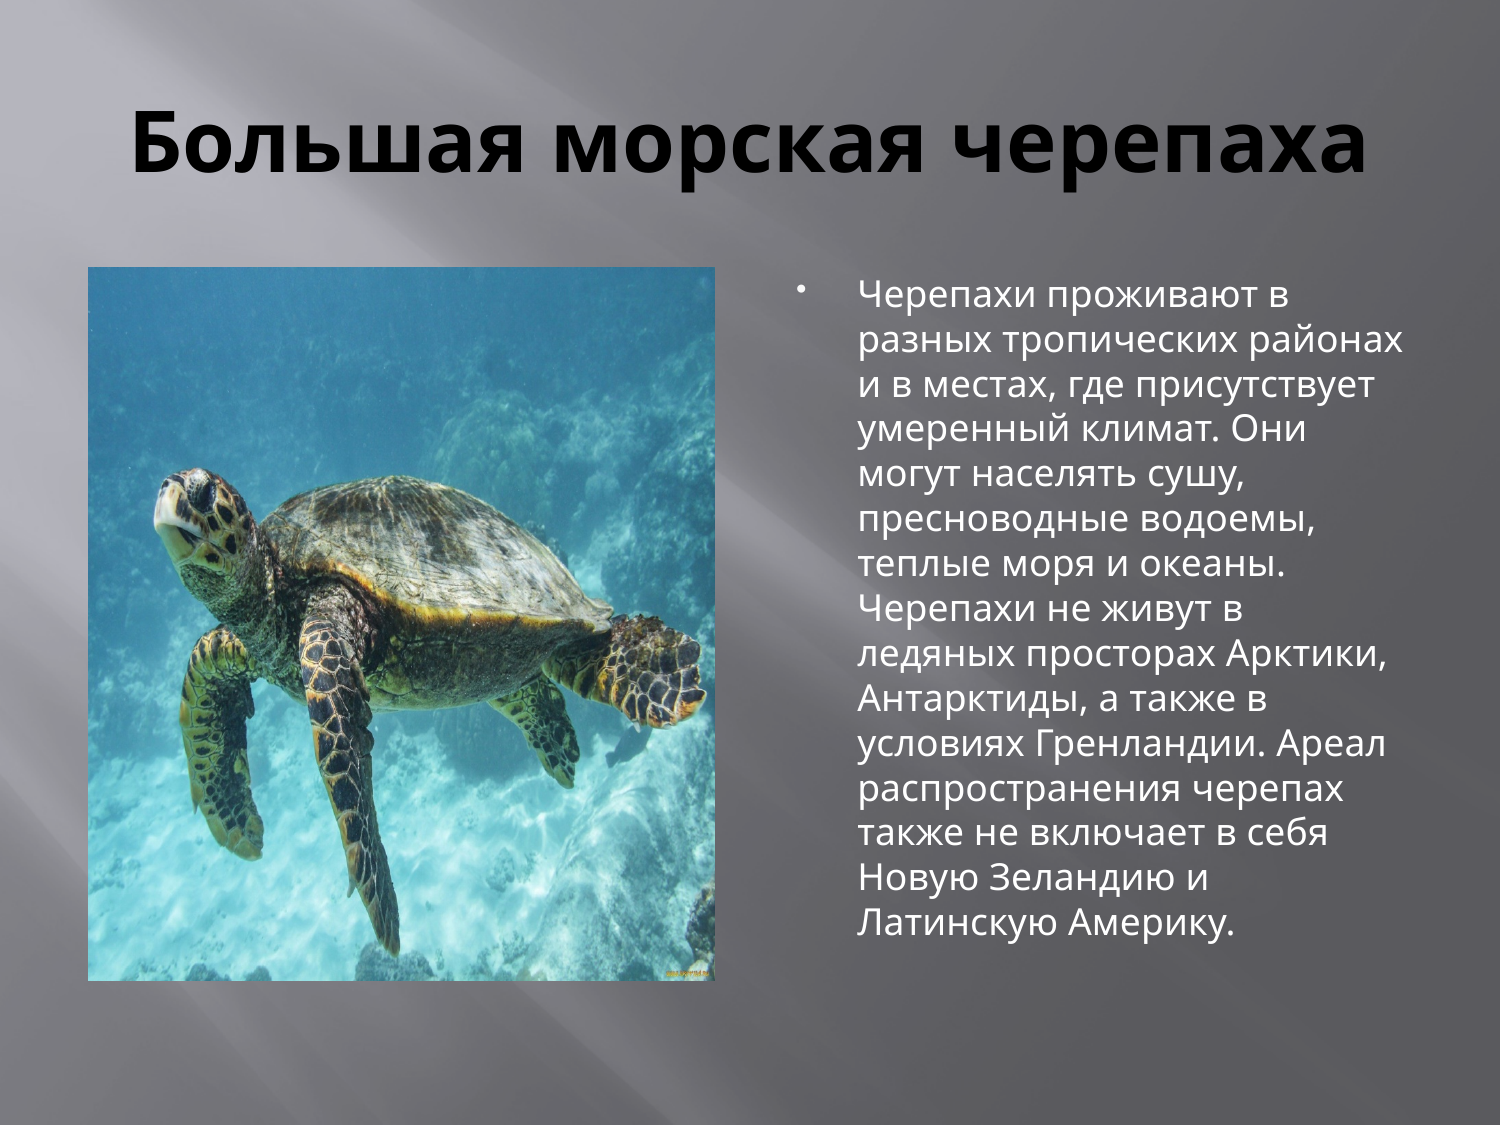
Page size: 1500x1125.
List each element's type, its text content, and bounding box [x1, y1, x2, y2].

list Черепахи проживают в разных тропических районах и в местах, где присутствует умеренный климат. Они могут населять сушу, пресноводные водоемы, теплые моря и океаны. Черепахи не живут в ледяных просторах Арктики, Антарктиды, а также в условиях Гренландии. Ареал распространения черепах также не включает в себя Новую Зеландию и Латинскую Америку. [762, 262, 1425, 1005]
picture [88, 266, 715, 981]
title Большая морская черепаха [75, 45, 1425, 233]
